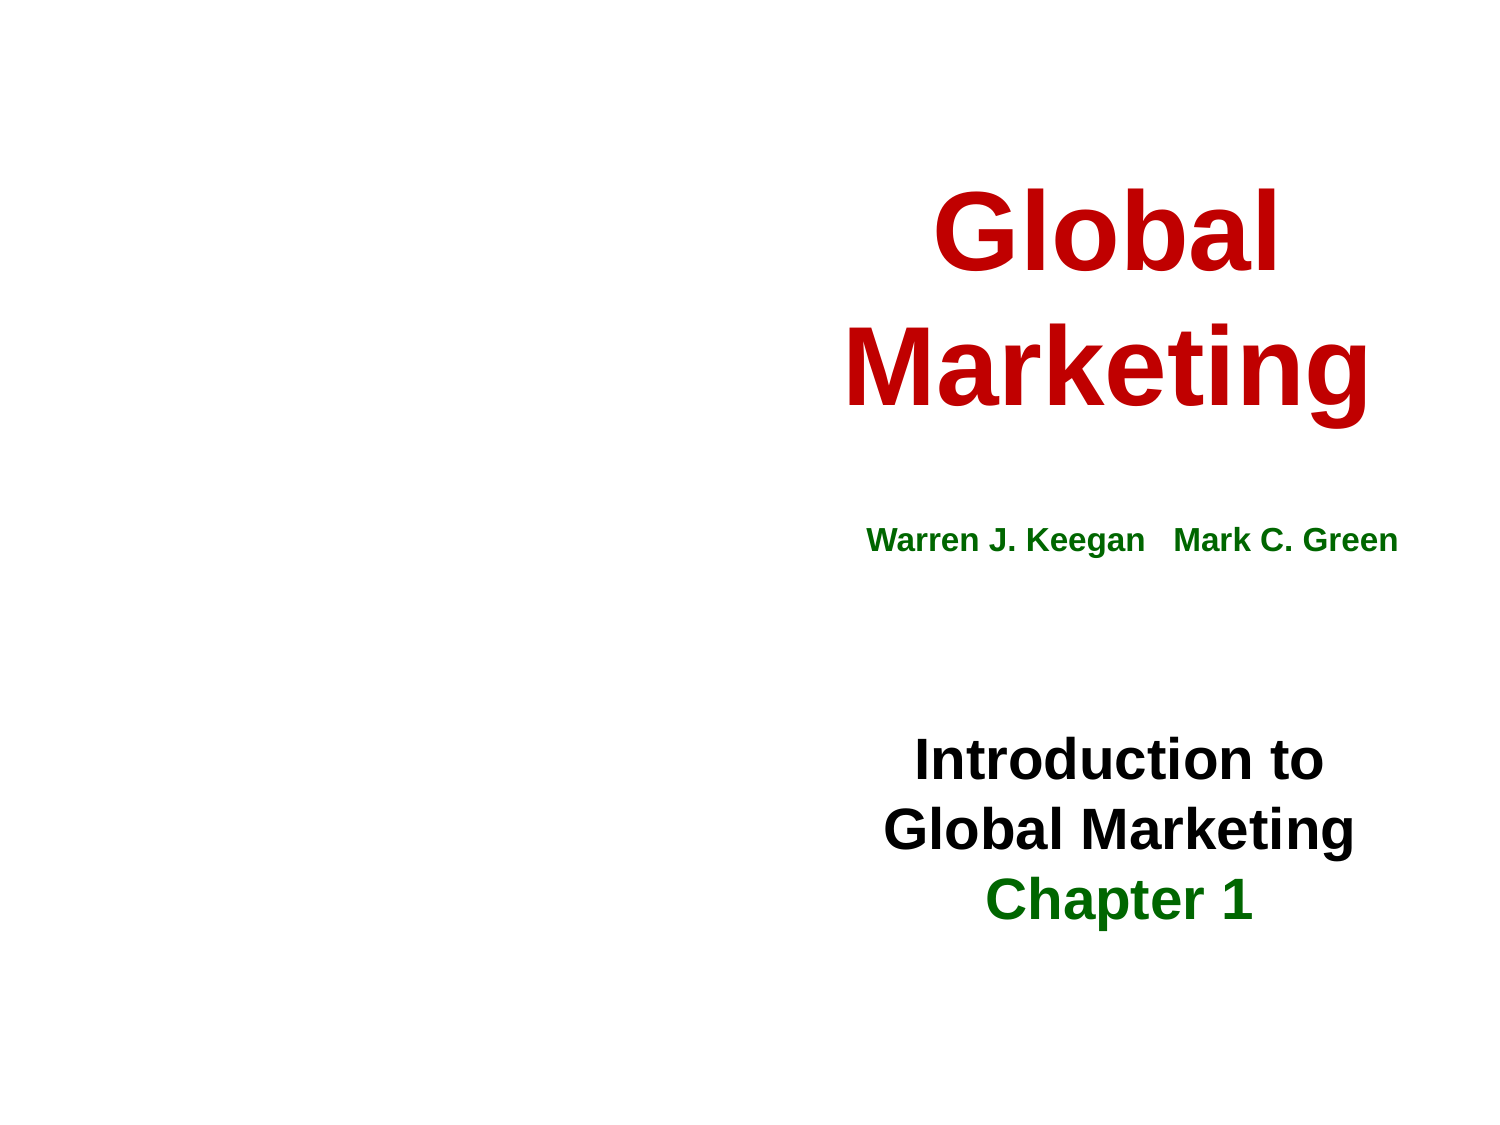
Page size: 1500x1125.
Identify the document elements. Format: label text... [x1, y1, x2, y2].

text_box Warren J. Keegan Mark C. Green [851, 510, 1425, 566]
text_box Global Marketing [821, 150, 1395, 436]
text_box Introduction to Global Marketing Chapter 1 [851, 713, 1389, 939]
